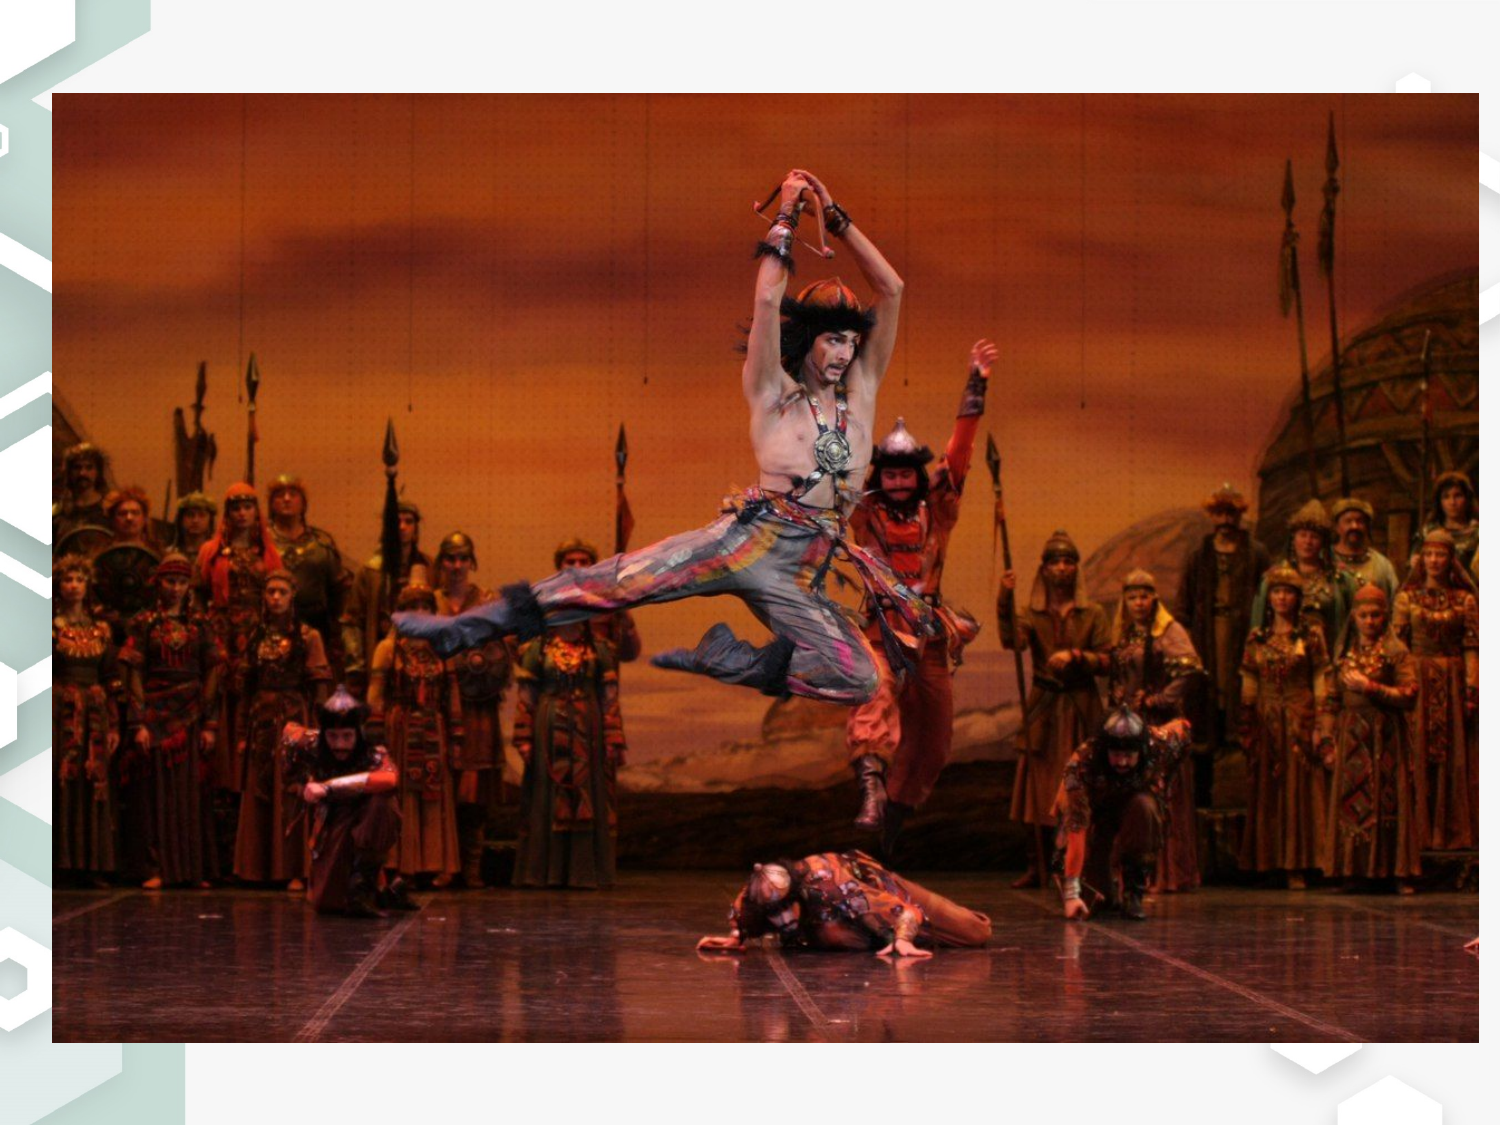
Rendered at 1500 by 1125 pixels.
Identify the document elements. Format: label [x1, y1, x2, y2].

picture [0, 0, 1500, 1125]
list [52, 93, 1479, 1043]
